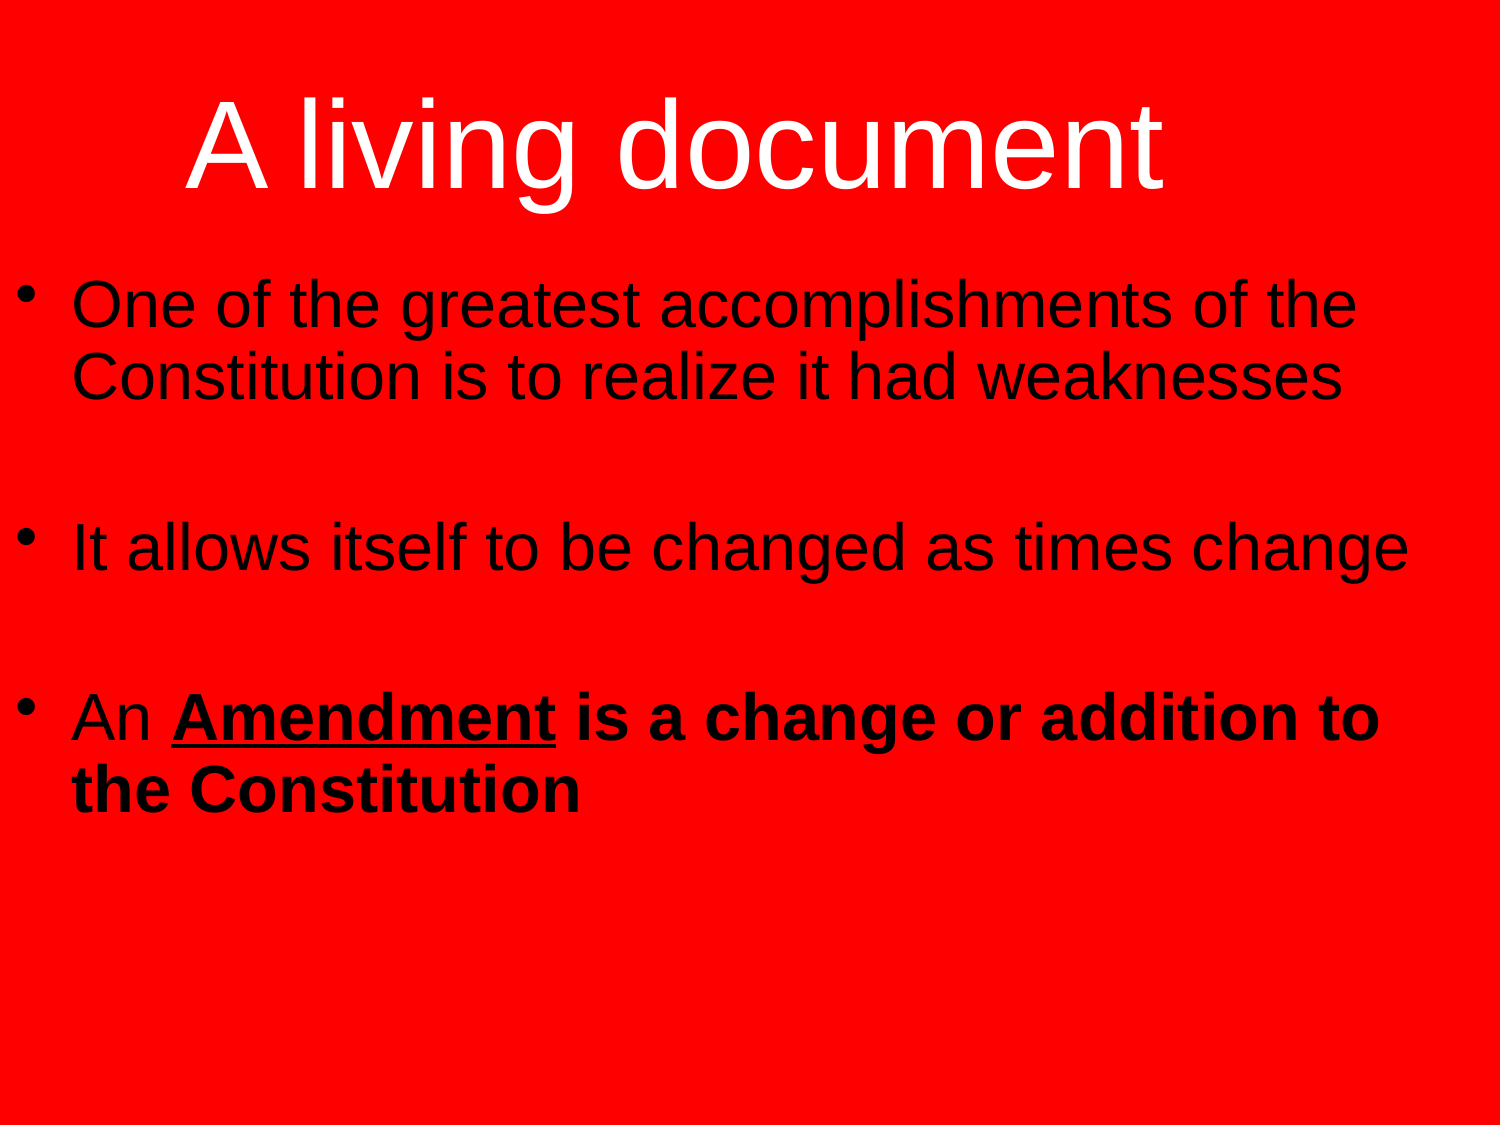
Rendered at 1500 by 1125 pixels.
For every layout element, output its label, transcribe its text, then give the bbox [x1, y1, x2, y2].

title A living document [0, 45, 1350, 233]
list One of the greatest accomplishments of the Constitution is to realize it had weaknesses It allows itself to be changed as times change An Amendment is a change or addition to the Constitution [0, 262, 1463, 1005]
